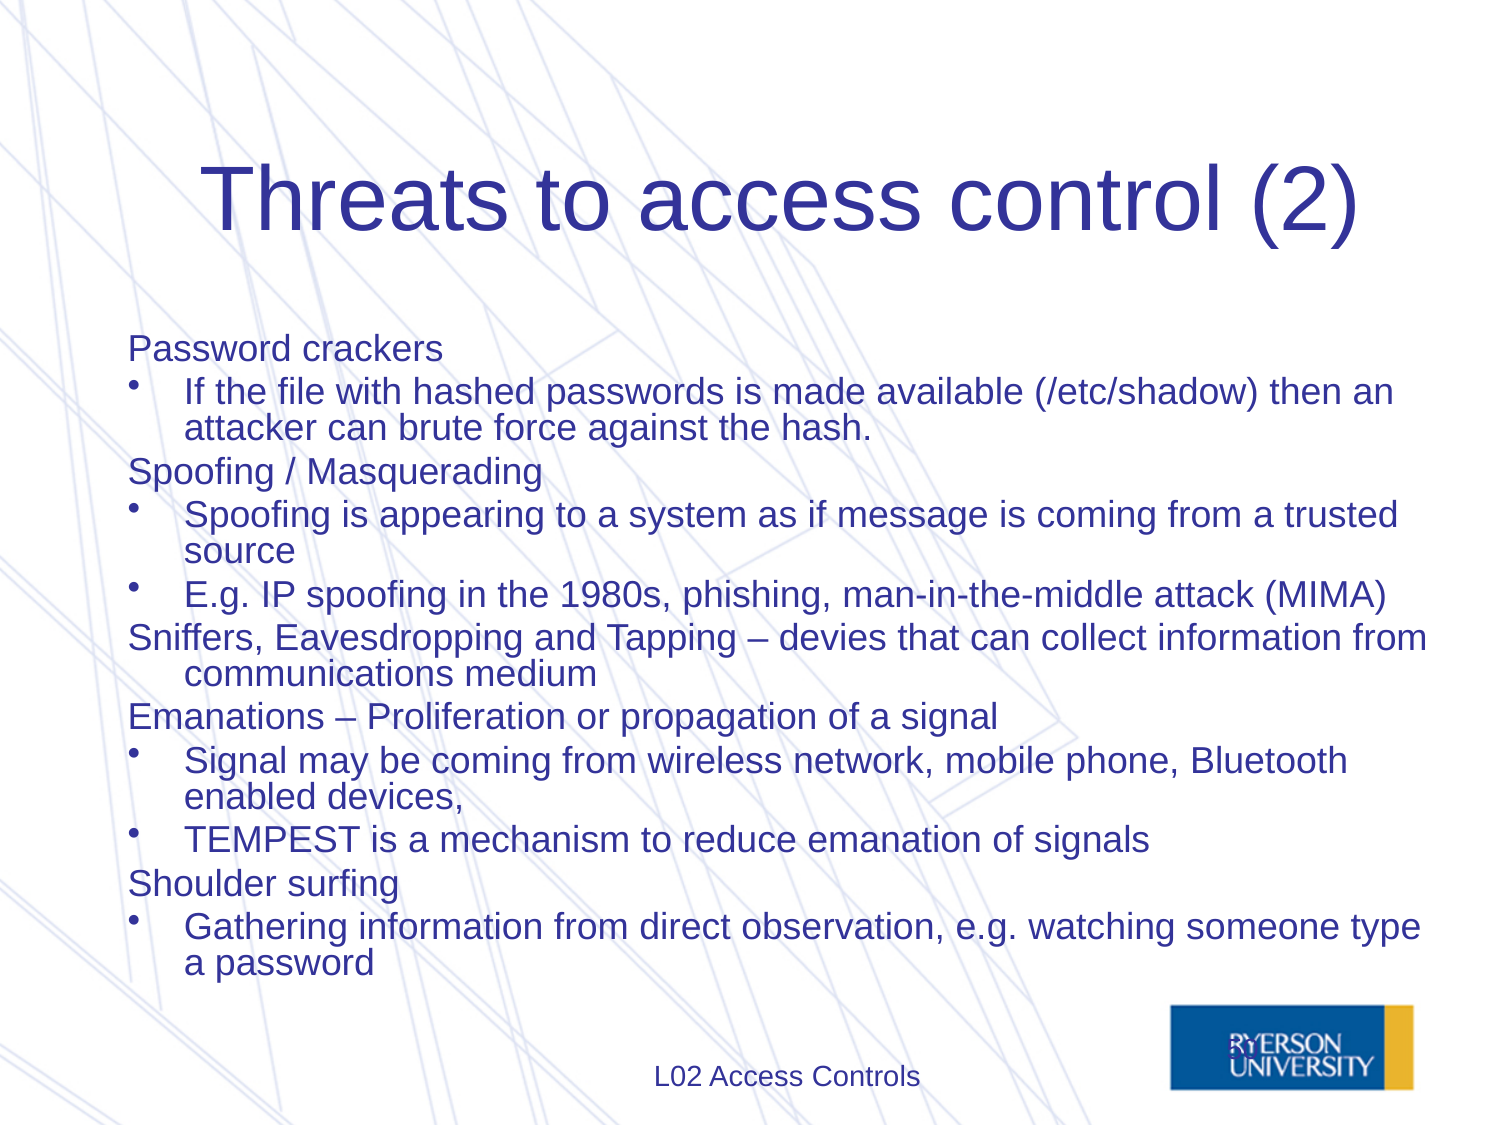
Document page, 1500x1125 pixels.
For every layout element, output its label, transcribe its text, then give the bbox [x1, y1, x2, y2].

picture [0, 0, 1500, 1125]
title Threats to access control (2) [112, 99, 1451, 288]
slide_number 50 [1198, 1022, 1275, 1102]
footer L02 Access Controls [449, 1049, 1126, 1113]
list Password crackers If the file with hashed passwords is made available (/etc/shadow) then an attacker can brute force against the hash. Spoofing / Masquerading Spoofing is appearing to a system as if message is coming from a trusted source E.g. IP spoofing in the 1980s, phishing, man-in-the-middle attack (MIMA) Sniffers, Eavesdropping and Tapping – devies that can collect information from communications medium Emanations – Proliferation or propagation of a signal Signal may be coming from wireless network, mobile phone, Bluetooth enabled devices, TEMPEST is a mechanism to reduce emanation of signals Shoulder surfing Gathering information from direct observation, e.g. watching someone type a password [112, 324, 1451, 1001]
